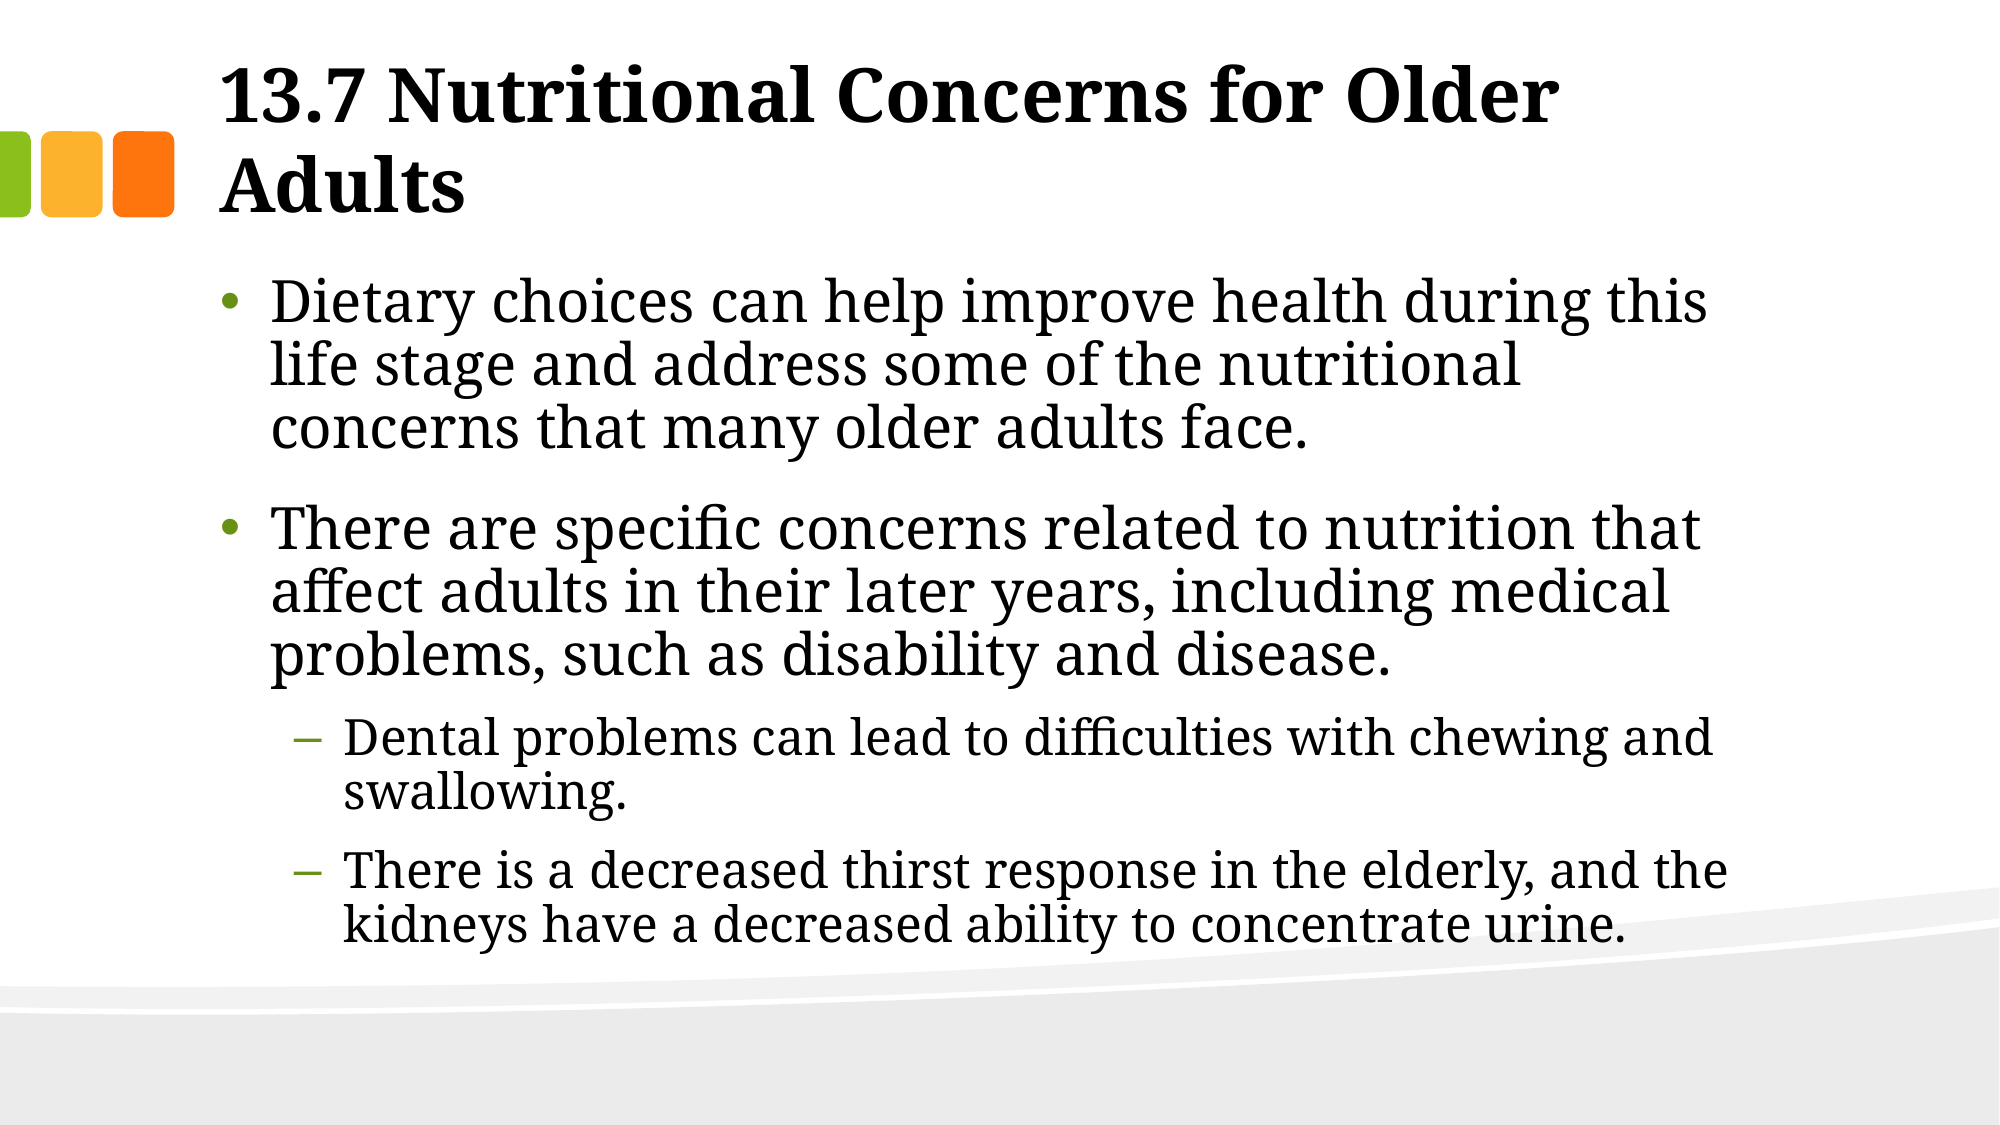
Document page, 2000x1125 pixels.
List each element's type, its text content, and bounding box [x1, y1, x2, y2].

title 13.7 Nutritional Concerns for Older Adults [199, 24, 1800, 238]
list Dietary choices can help improve health during this life stage and address some of the nutritional concerns that many older adults face. There are specific concerns related to nutrition that affect adults in their later years, including medical problems, such as disability and disease. Dental problems can lead to difficulties with chewing and swallowing. There is a decreased thirst response in the elderly, and the kidneys have a decreased ability to concentrate urine. [199, 262, 1800, 1013]
